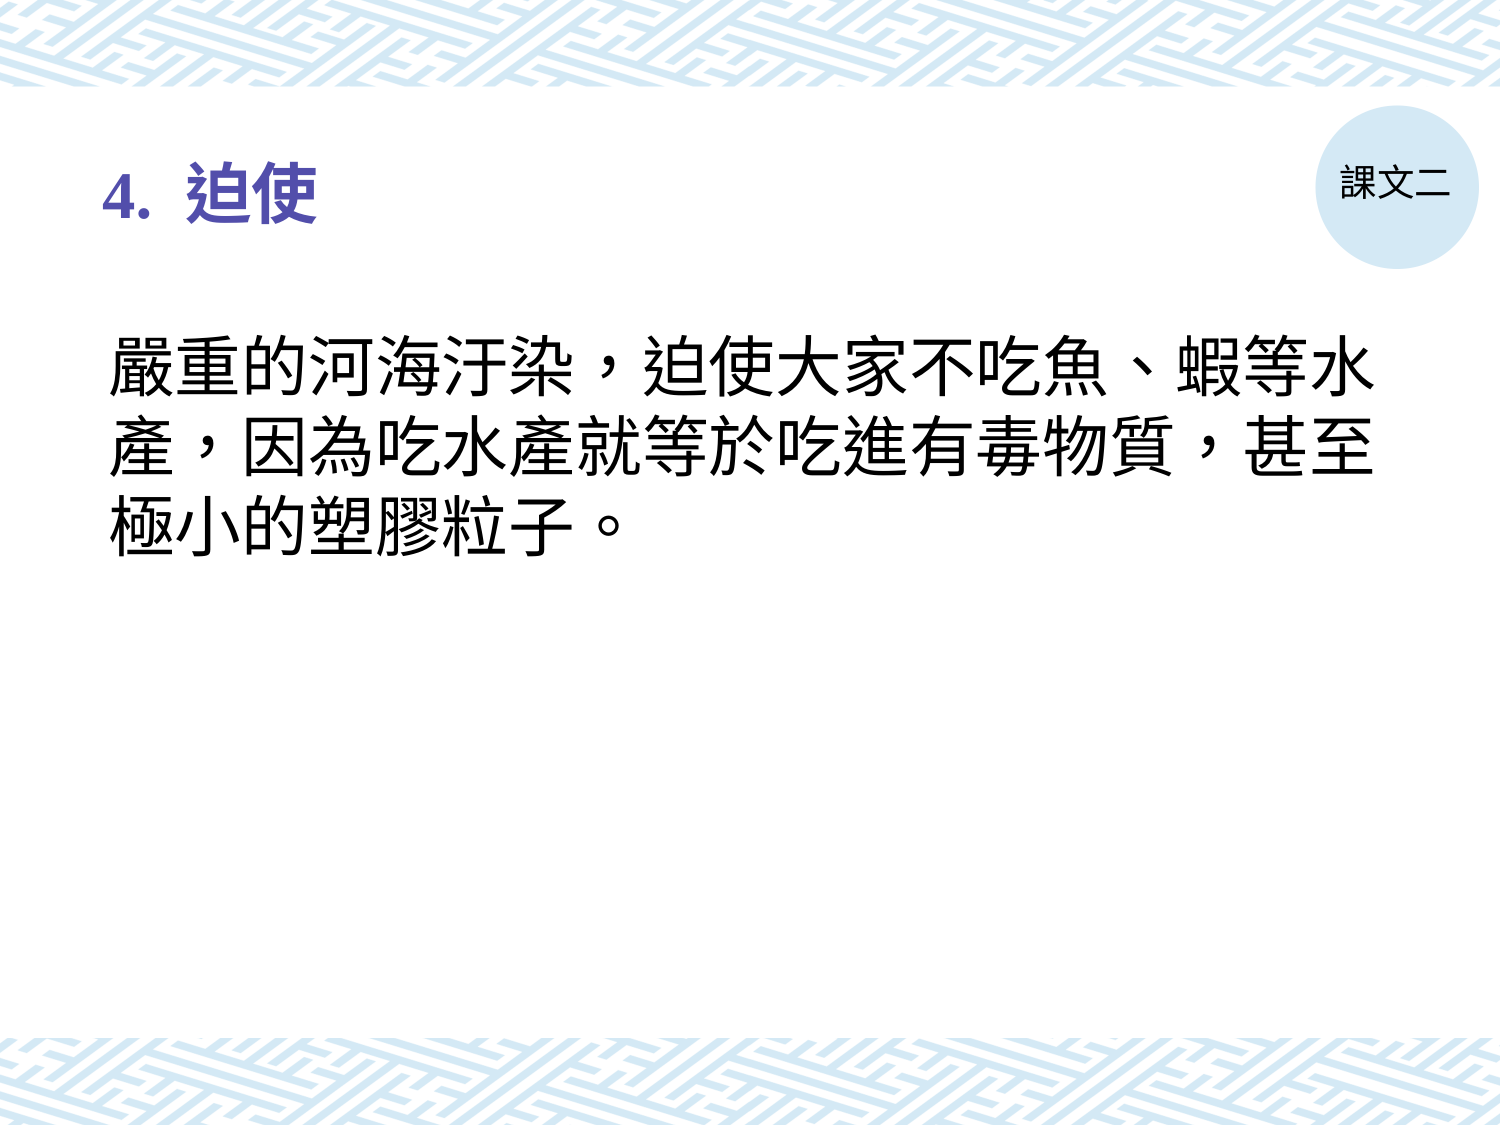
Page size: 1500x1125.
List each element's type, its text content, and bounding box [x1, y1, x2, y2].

picture [0, 0, 1500, 1125]
list 嚴重的河海汙染，迫使大家不吃魚、蝦等水產，因為吃水產就等於吃進有毒物質，甚至極小的塑膠粒子。 [108, 324, 1403, 702]
text_box 課文二 [1325, 151, 1500, 212]
title 4. 迫使 [102, 152, 1340, 278]
